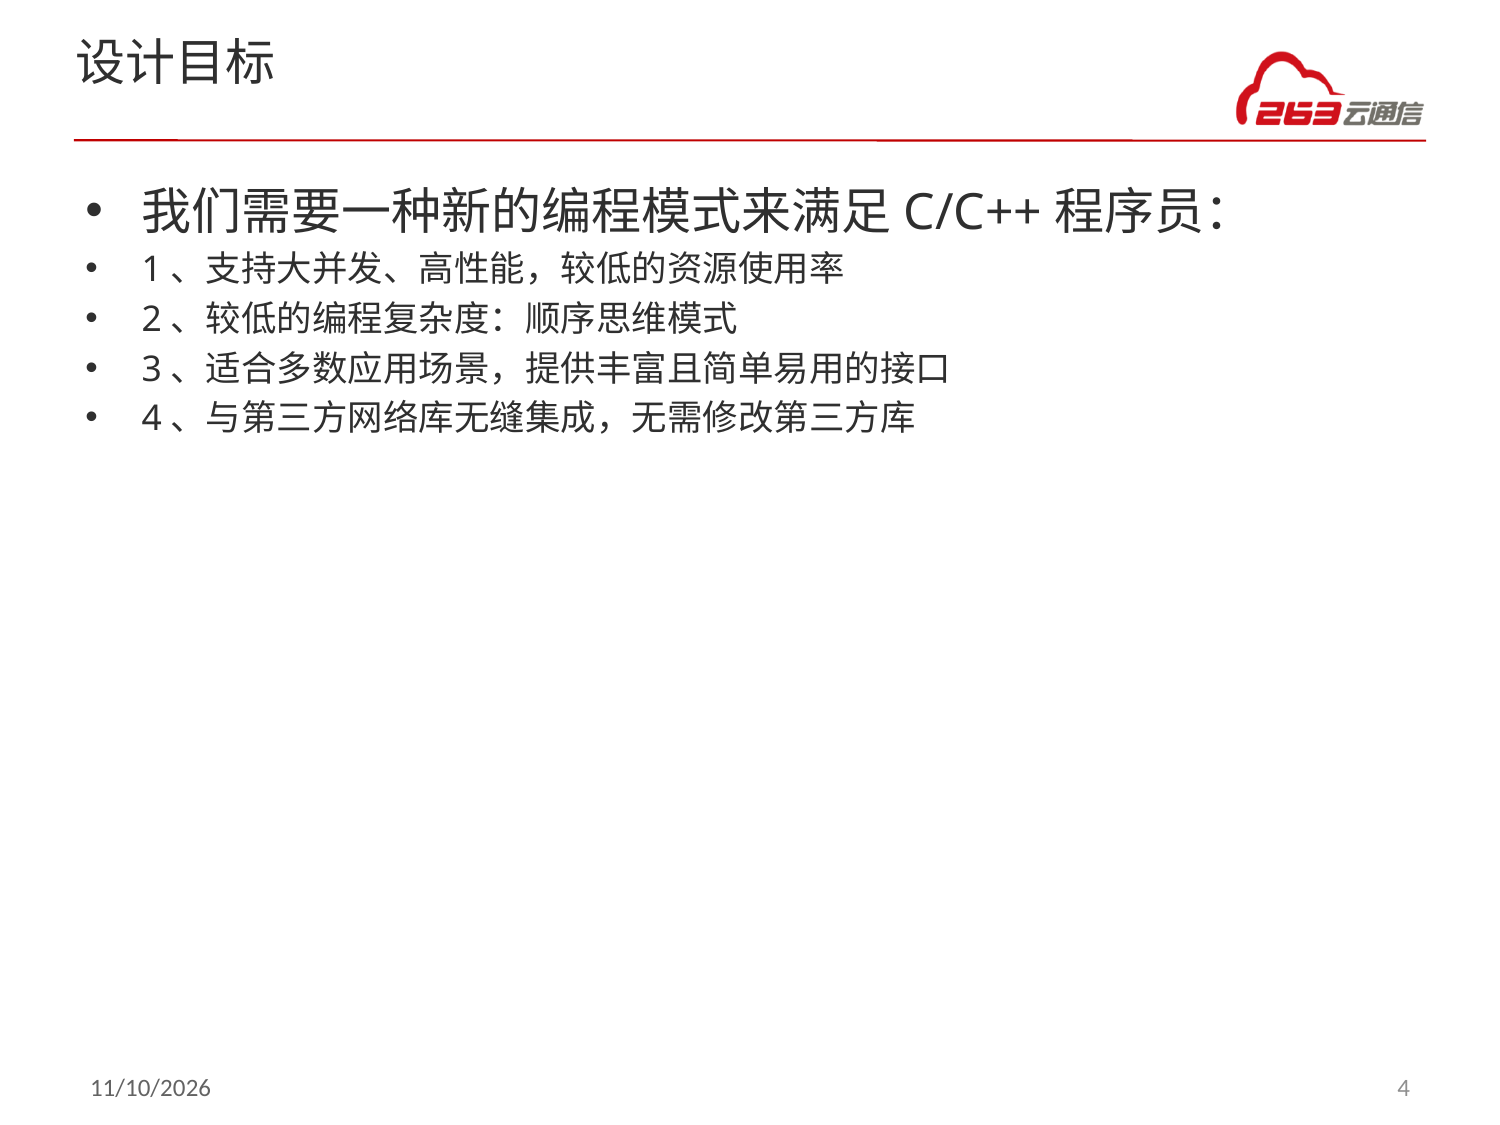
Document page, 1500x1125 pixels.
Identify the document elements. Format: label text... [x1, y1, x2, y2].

picture [1230, 37, 1430, 141]
title 设计目标 [75, 30, 1235, 136]
list 我们需要一种新的编程模式来满足C/C++程序员： 1、支持大并发、高性能，较低的资源使用率 2、较低的编程复杂度：顺序思维模式 3、适合多数应用场景，提供丰富且简单易用的接口 4、与第三方网络库无缝集成，无需修改第三方库 [70, 171, 1421, 1016]
